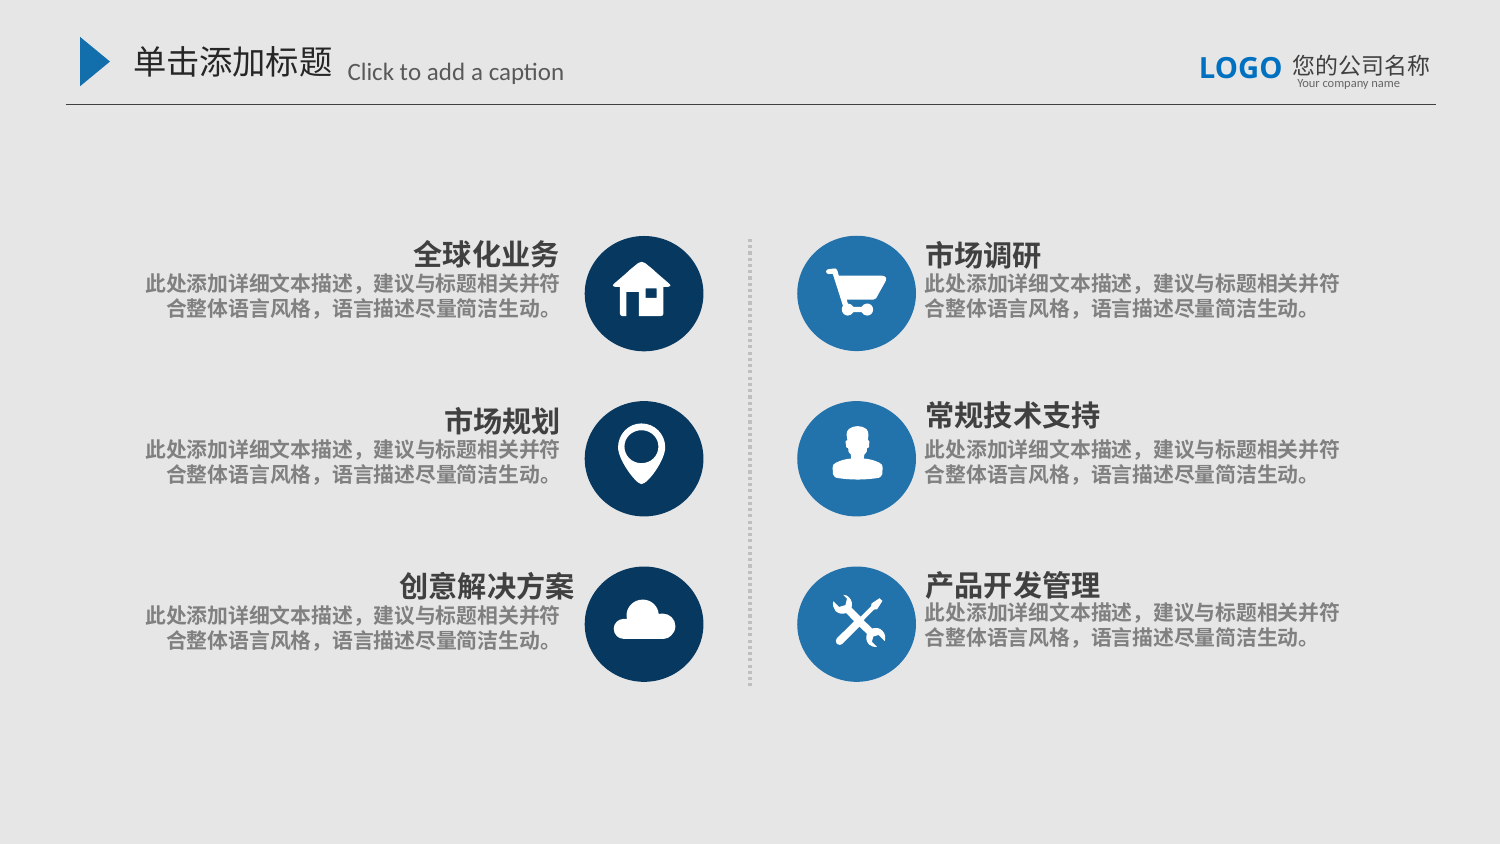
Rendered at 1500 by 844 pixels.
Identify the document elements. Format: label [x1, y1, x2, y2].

text_box [145, 235, 704, 354]
text_box [797, 235, 1360, 352]
text_box [797, 397, 1360, 517]
text_box [1158, 42, 1495, 98]
text_box [145, 566, 704, 687]
text_box [797, 566, 1360, 682]
text_box [145, 401, 704, 520]
text_box [78, 34, 112, 89]
text_box [121, 35, 643, 92]
